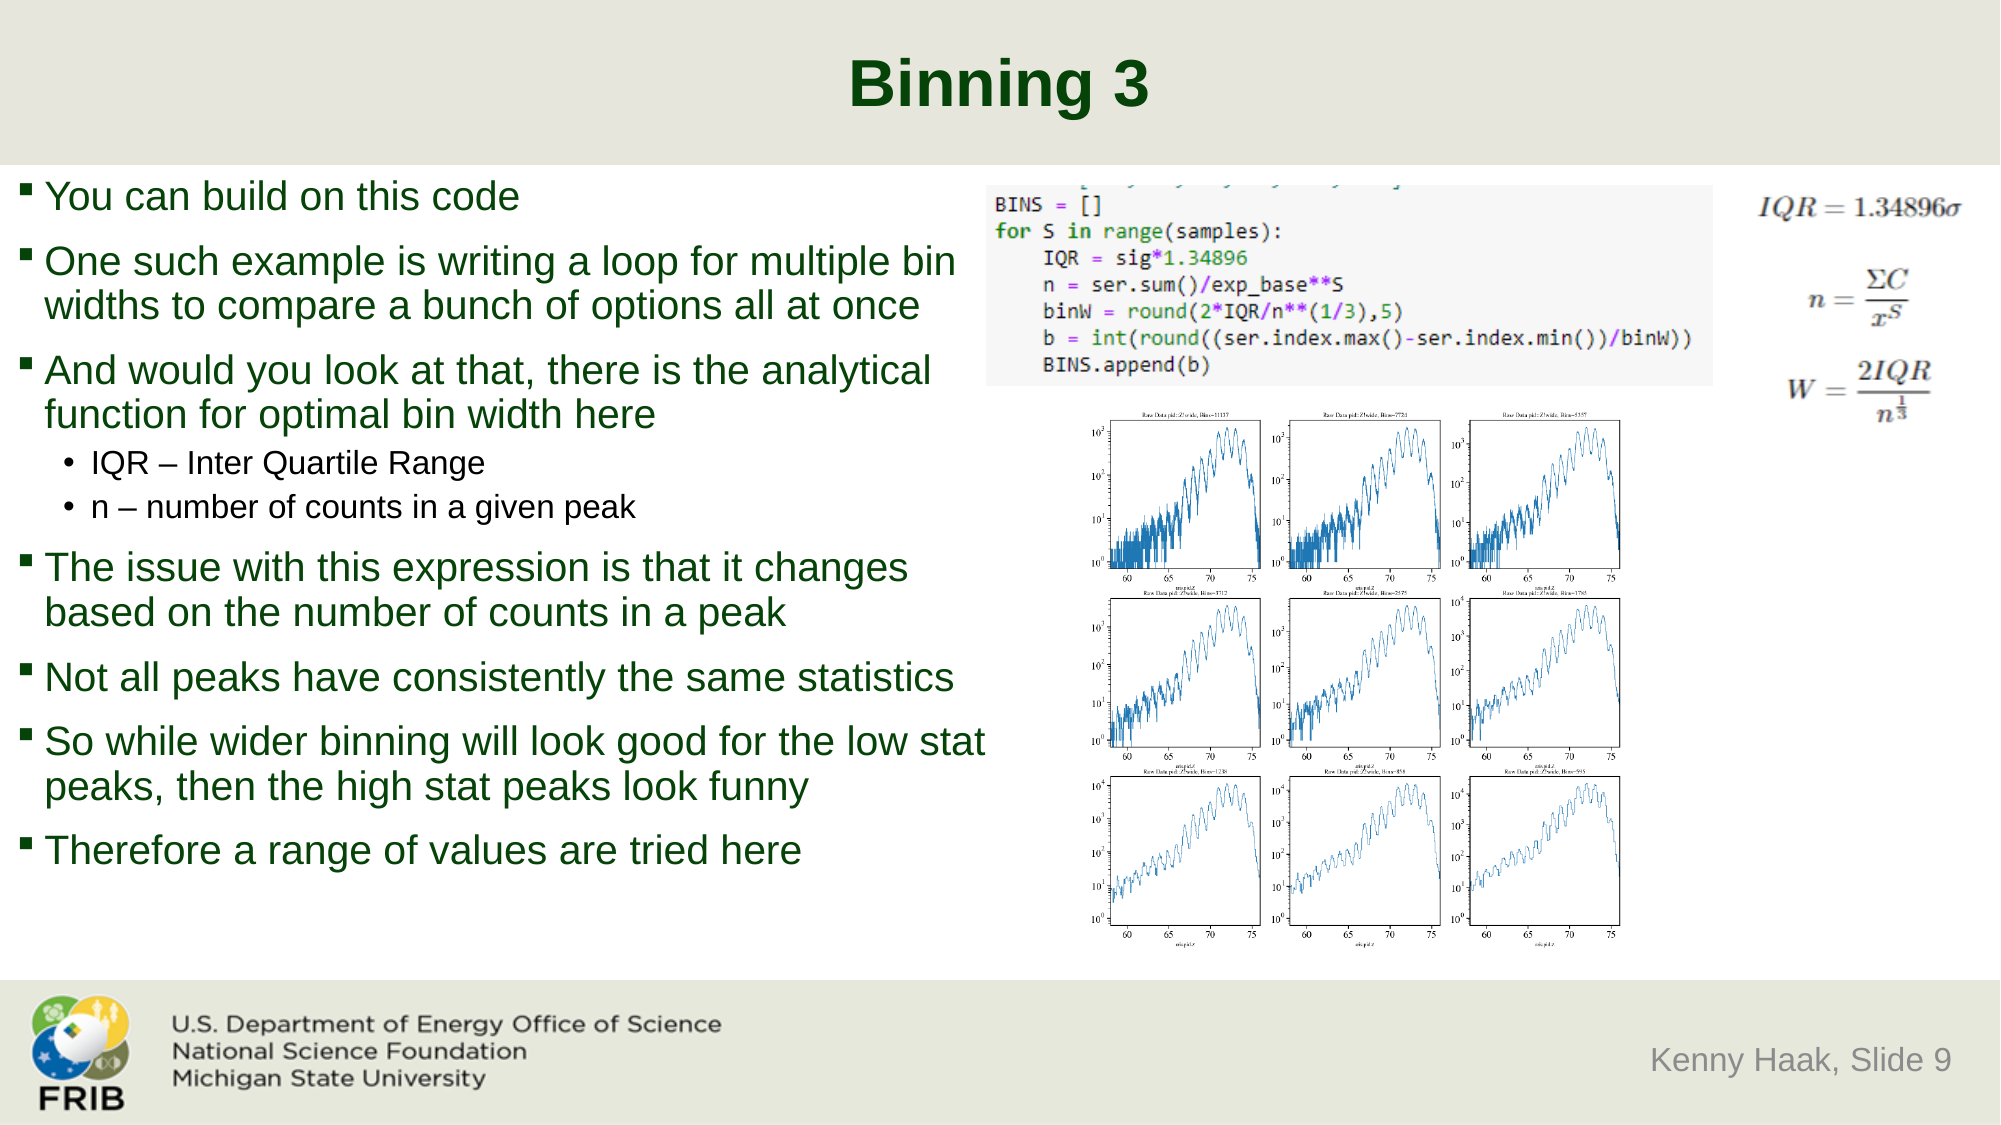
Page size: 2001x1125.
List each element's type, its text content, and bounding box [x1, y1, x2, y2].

picture [0, 980, 2000, 1125]
title Binning 3 [16, 46, 1984, 128]
picture [1745, 185, 1984, 435]
picture [1028, 399, 1685, 953]
picture [986, 185, 1714, 387]
list You can build on this code One such example is writing a loop for multiple bin widths to compare a bunch of options all at once And would you look at that, there is the analytical function for optimal bin width here IQR – Inter Quartile Range n – number of counts in a given peak The issue with this expression is that it changes based on the number of counts in a peak Not all peaks have consistently the same statistics So while wider binning will look good for the low stat peaks, then the high stat peaks look funny Therefore a range of values are tried here [16, 174, 1001, 967]
picture [0, 0, 2000, 165]
